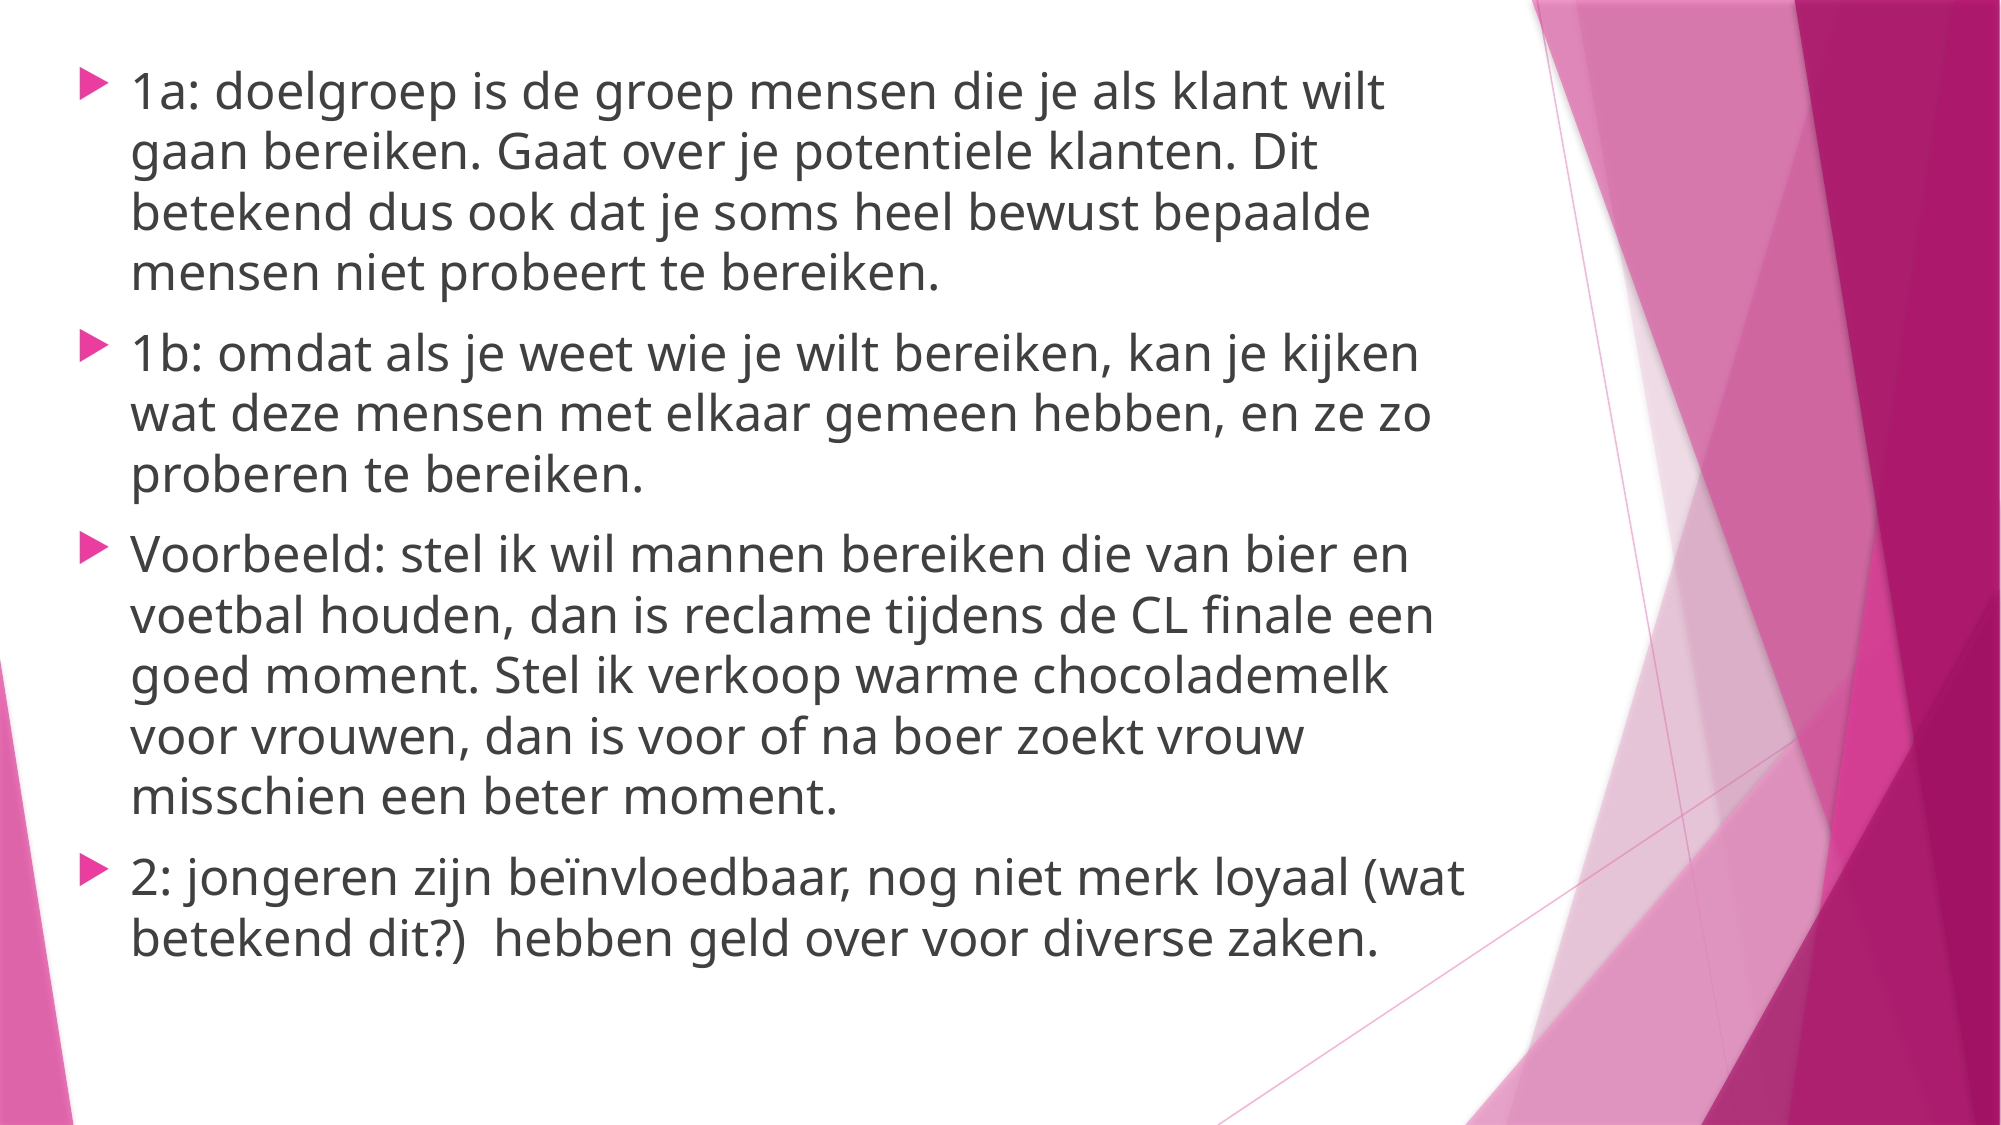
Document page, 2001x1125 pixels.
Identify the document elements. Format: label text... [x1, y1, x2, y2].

list 1a: doelgroep is de groep mensen die je als klant wilt gaan bereiken. Gaat over je potentiele klanten. Dit betekend dus ook dat je soms heel bewust bepaalde mensen niet probeert te bereiken. 1b: omdat als je weet wie je wilt bereiken, kan je kijken wat deze mensen met elkaar gemeen hebben, en ze zo proberen te bereiken. Voorbeeld: stel ik wil mannen bereiken die van bier en voetbal houden, dan is reclame tijdens de CL finale een goed moment. Stel ik verkoop warme chocolademelk voor vrouwen, dan is voor of na boer zoekt vrouw misschien een beter moment. 2: jongeren zijn beïnvloedbaar, nog niet merk loyaal (wat betekend dit?) hebben geld over voor diverse zaken. [61, 51, 1522, 992]
